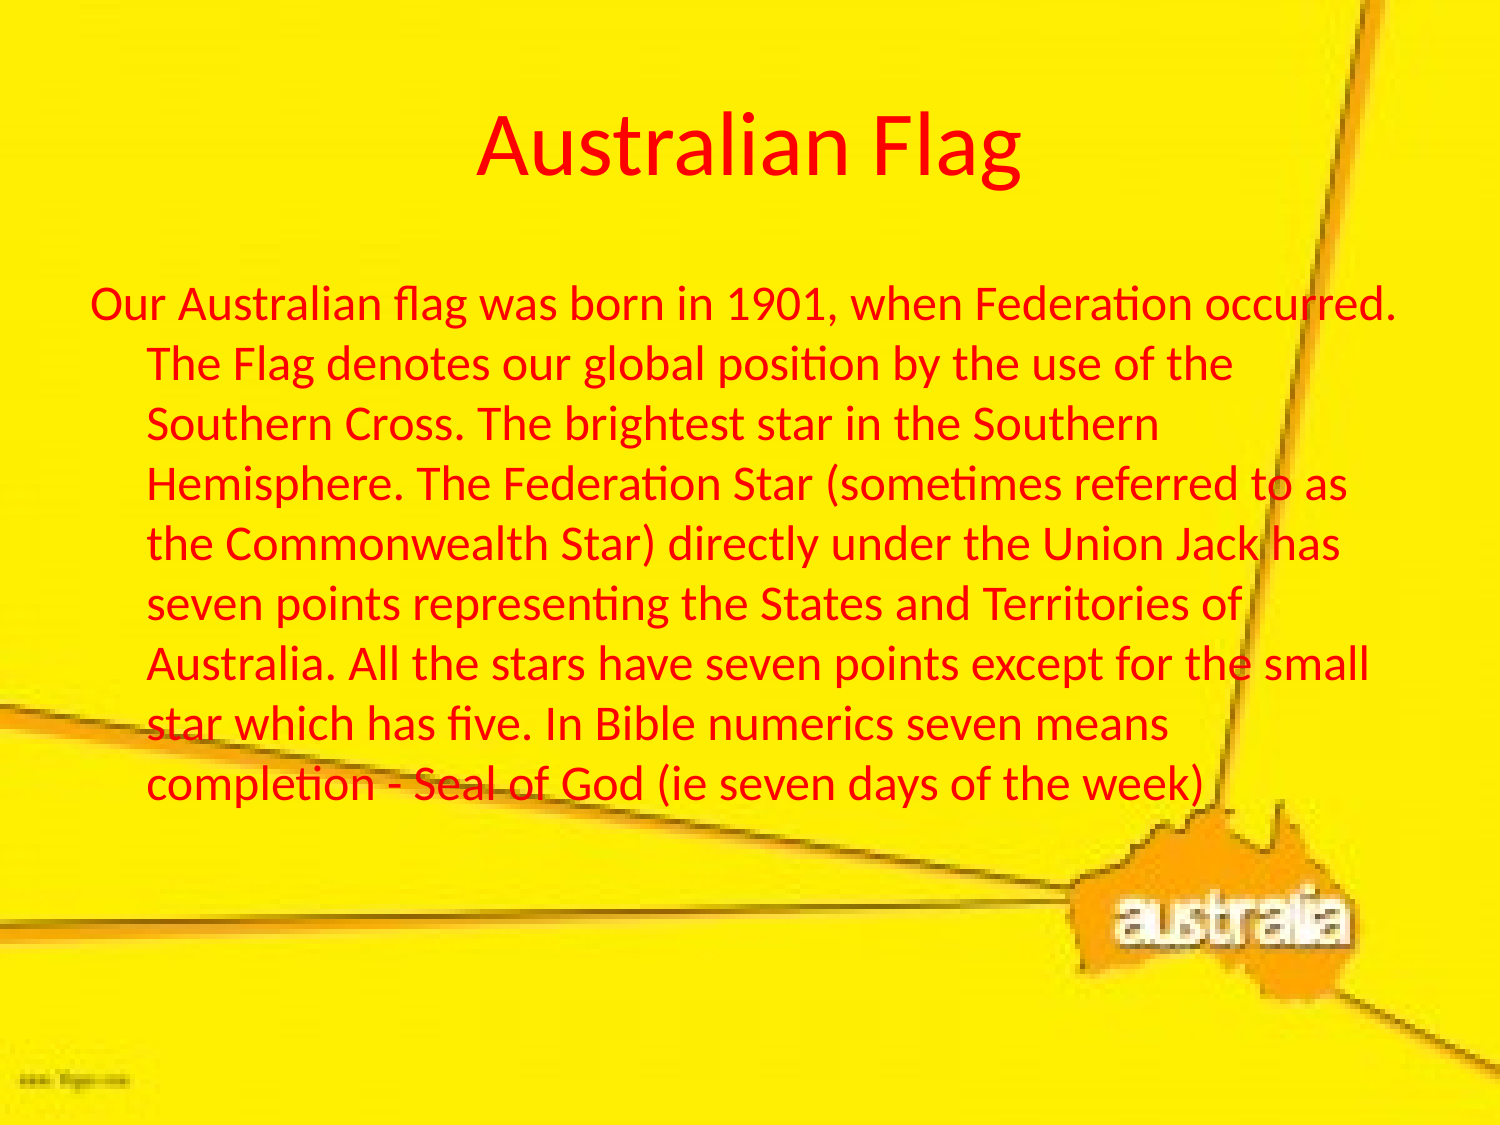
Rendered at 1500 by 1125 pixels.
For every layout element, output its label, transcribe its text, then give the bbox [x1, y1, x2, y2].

picture [0, 0, 1500, 1125]
list Our Australian flag was born in 1901, when Federation occurred. The Flag denotes our global position by the use of the Southern Cross. The brightest star in the Southern Hemisphere. The Federation Star (sometimes referred to as the Commonwealth Star) directly under the Union Jack has seven points representing the States and Territories of Australia. All the stars have seven points except for the small star which has five. In Bible numerics seven means completion - Seal of God (ie seven days of the week) [75, 262, 1425, 1005]
title Australian Flag [75, 45, 1425, 233]
